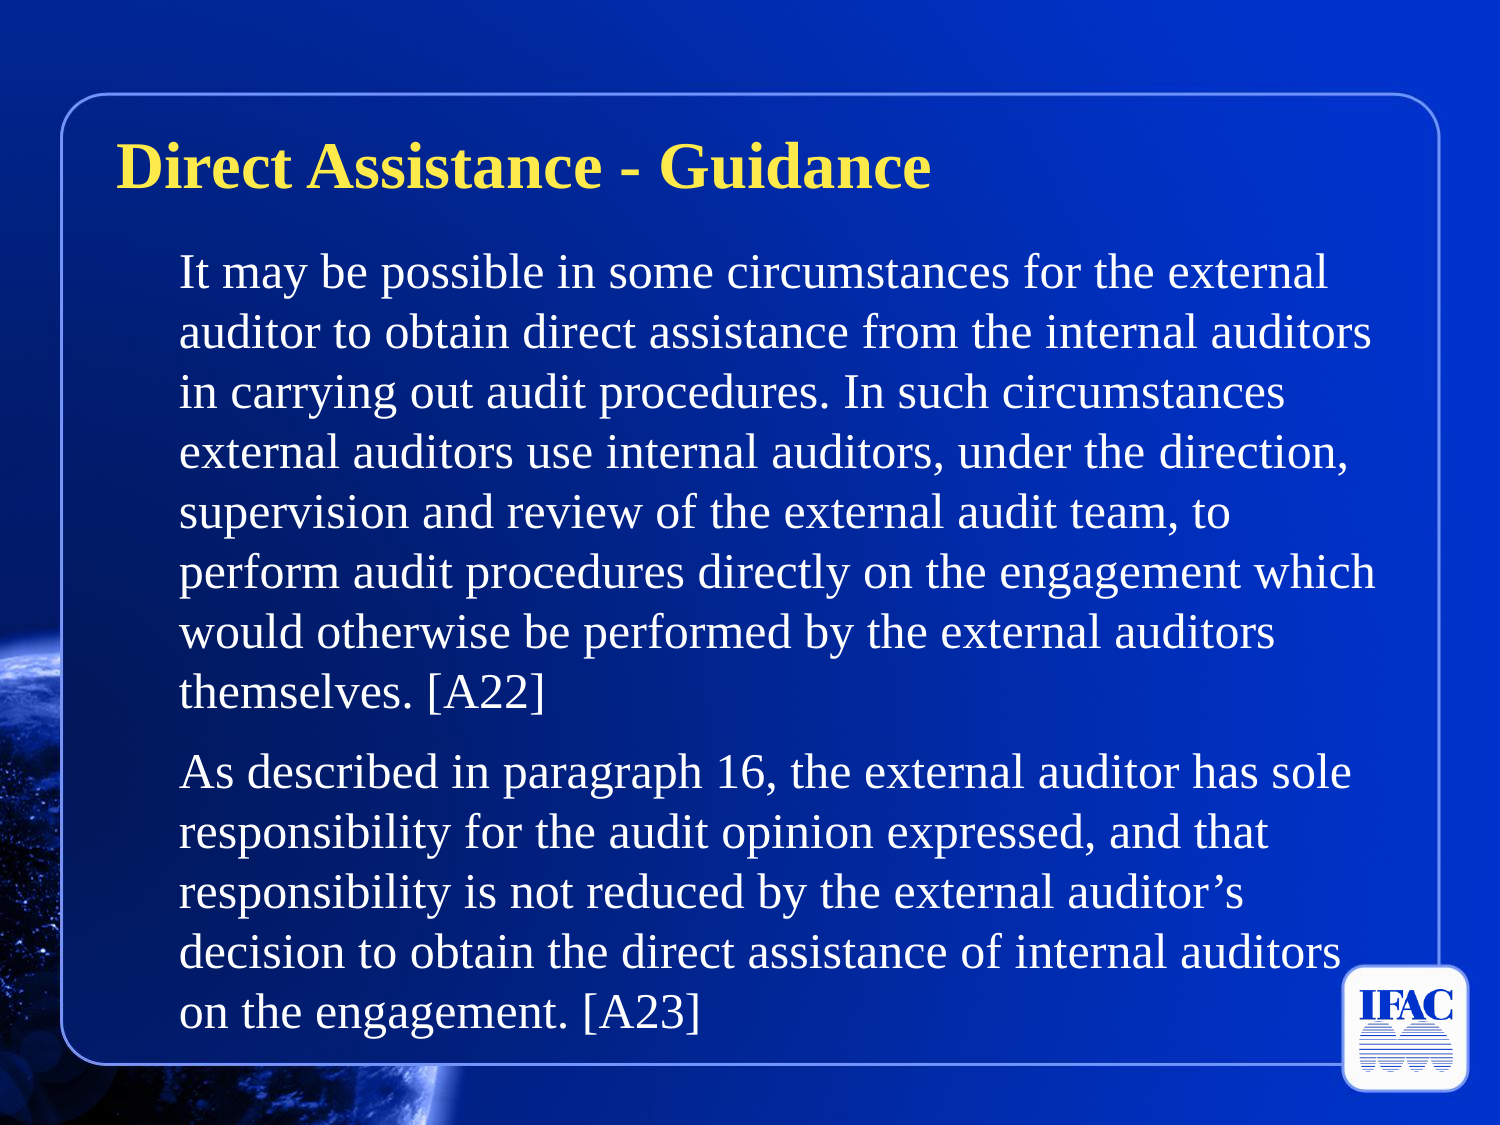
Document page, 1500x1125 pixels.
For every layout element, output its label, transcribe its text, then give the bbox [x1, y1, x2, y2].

picture [0, 0, 1500, 1125]
list It may be possible in some circumstances for the external auditor to obtain direct assistance from the internal auditors in carrying out audit procedures. In such circumstances external auditors use internal auditors, under the direction, supervision and review of the external audit team, to perform audit procedures directly on the engagement which would otherwise be performed by the external auditors themselves. [A22] As described in paragraph 16, the external auditor has sole responsibility for the audit opinion expressed, and that responsibility is not reduced by the external auditor’s decision to obtain the direct assistance of internal auditors on the engagement. [A23] [107, 230, 1411, 1048]
list Direct Assistance - Guidance [101, 113, 1404, 211]
